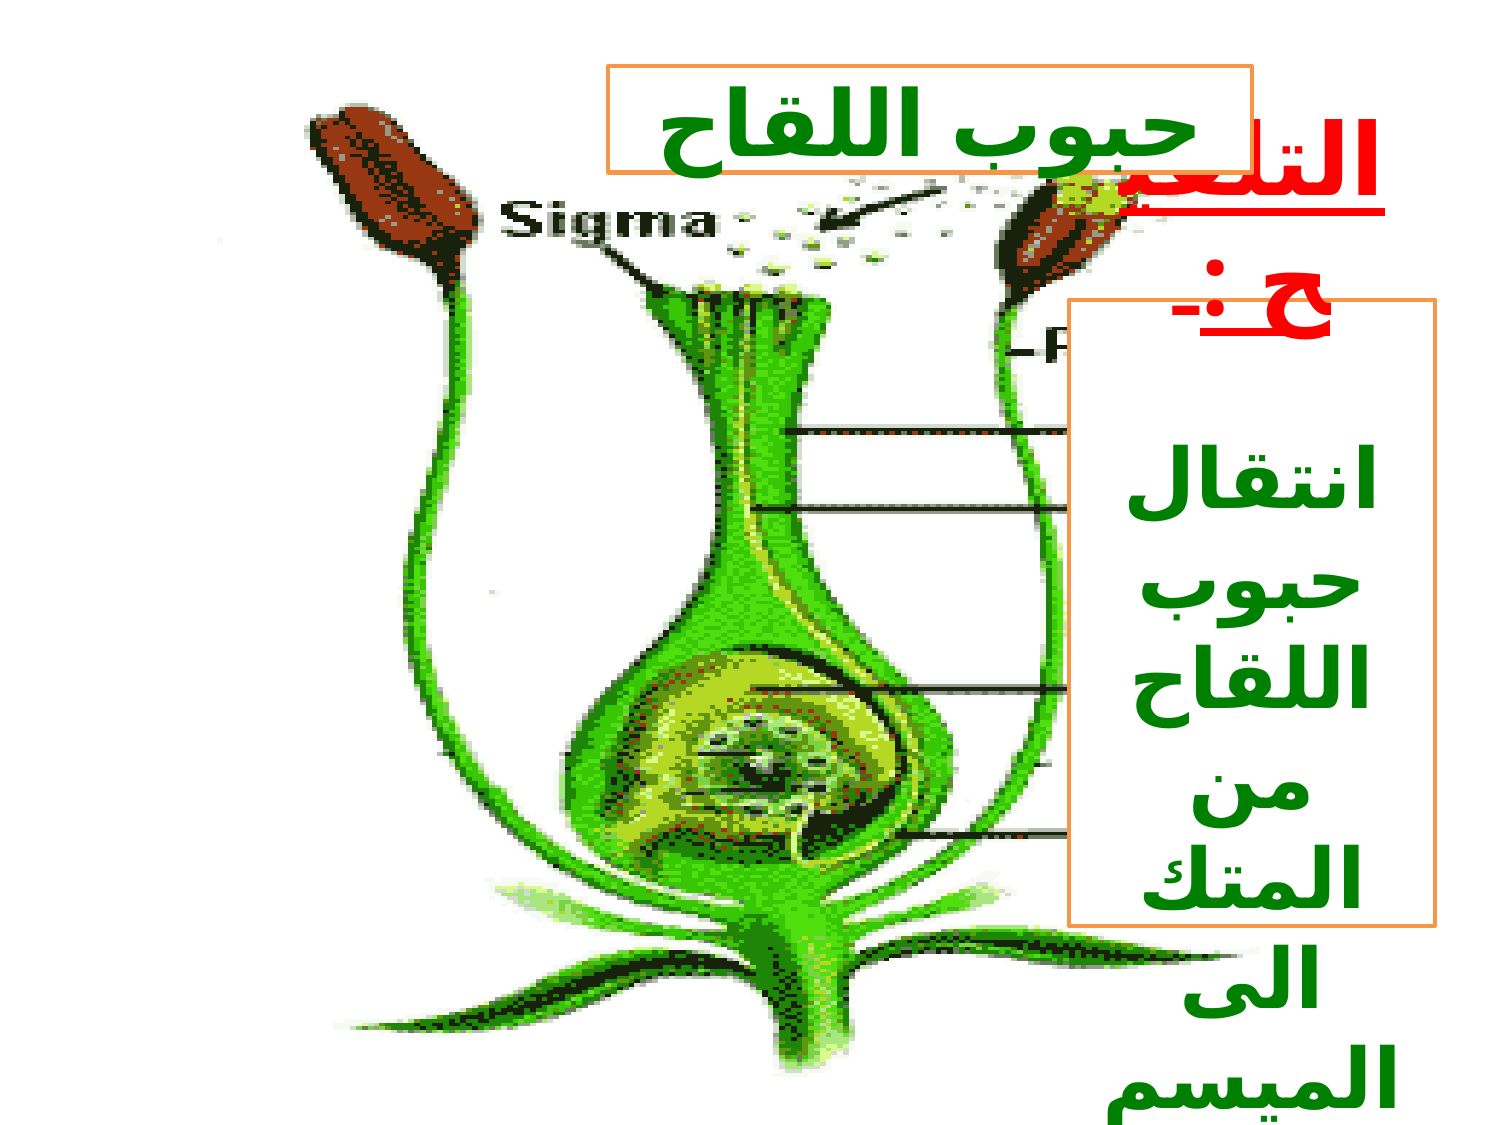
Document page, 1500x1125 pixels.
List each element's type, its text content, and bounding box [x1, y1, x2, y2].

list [206, 39, 1365, 1107]
text_box التلقيح :ـ انتقال حبوب اللقاح من المتك الى الميسم [1370, 298, 1437, 928]
